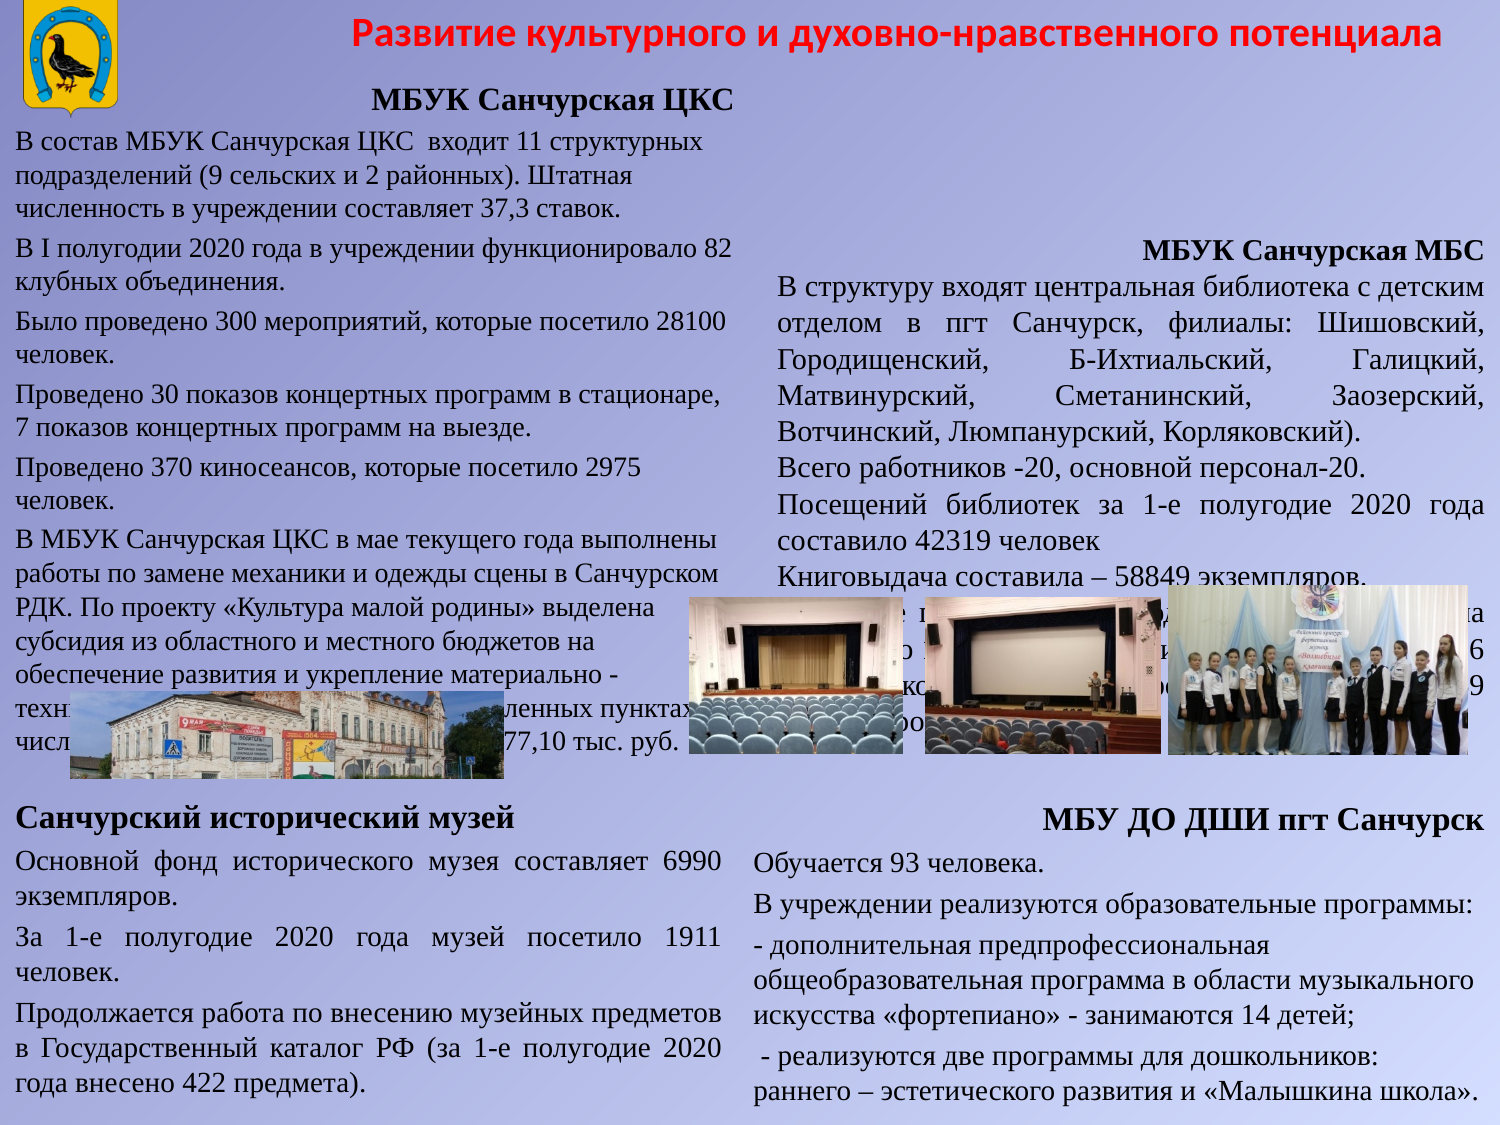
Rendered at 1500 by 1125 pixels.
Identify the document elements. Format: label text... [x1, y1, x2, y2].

list МБУК Санчурская МБС В структуру входят центральная библиотека с детским отделом в пгт Санчурск, филиалы: Шишовский, Городищенский, Б-Ихтиальский, Галицкий, Матвинурский, Сметанинский, Заозерский, Вотчинский, Люмпанурский, Корляковский). Всего работников -20, основной персонал-20. Посещений библиотек за 1-е полугодие 2020 года составило 42319 человек Книговыдача составила – 58849 экземпляров. За первое полугодие 2020 года в библиотеки района поступило 163 экземпляра книг на общую сумму 4186 руб. 23 коп., книжный фонд составляет 177969 экземпляров литературы. [761, 222, 1500, 774]
title Развитие культурного и духовно-нравственного потенциала [222, 0, 1500, 94]
list МБУК Санчурская ЦКС В состав МБУК Санчурская ЦКС входит 11 структурных подразделений (9 сельских и 2 районных). Штатная численность в учреждении составляет 37,3 ставок. В I полугодии 2020 года в учреждении функционировало 82 клубных объединения. Было проведено 300 мероприятий, которые посетило 28100 человек. Проведено 30 показов концертных программ в стационаре, 7 показов концертных программ на выезде. Проведено 370 киносеансов, которые посетило 2975 человек. В МБУК Санчурская ЦКС в мае текущего года выполнены работы по замене механики и одежды сцены в Санчурском РДК. По проекту «Культура малой родины» выделена субсидия из областного и местного бюджетов на обеспечение развития и укрепление материально - технической базы домов культуры в населенных пунктах с числом жителей 50 тысяч и составила 1177,10 тыс. руб. [0, 70, 750, 774]
picture [1167, 585, 1468, 755]
list МБУ ДО ДШИ пгт Санчурск Обучается 93 человека. В учреждении реализуются образовательные программы: - дополнительная предпрофессиональная общеобразовательная программа в области музыкального искусства «фортепиано» - занимаются 14 детей; - реализуются две программы для дошкольников: раннего – эстетического развития и «Малышкина школа». [738, 762, 1500, 1125]
picture [23, 0, 119, 118]
picture [925, 597, 1161, 755]
picture [70, 691, 505, 780]
list Санчурский исторический музей Основной фонд исторического музея составляет 6990 экземпляров. За 1-е полугодие 2020 года музей посетило 1911 человек. Продолжается работа по внесению музейных предметов в Государственный каталог РФ (за 1-е полугодие 2020 года внесено 422 предмета). [0, 788, 738, 1125]
picture [688, 597, 903, 754]
